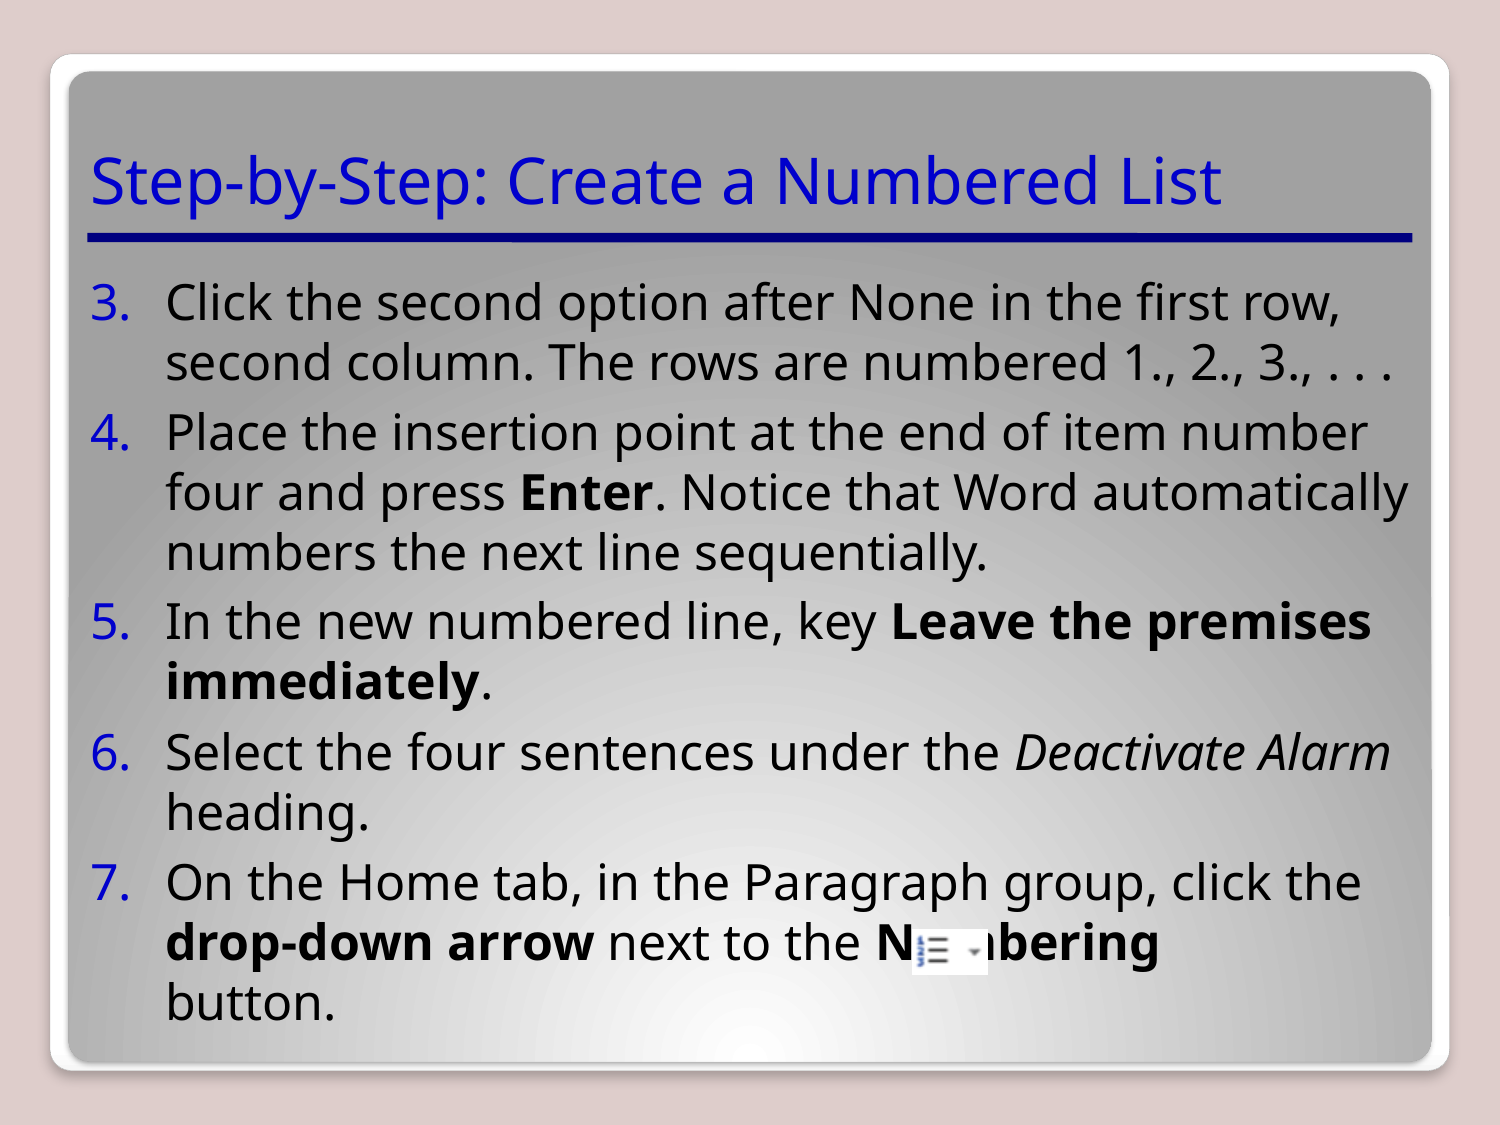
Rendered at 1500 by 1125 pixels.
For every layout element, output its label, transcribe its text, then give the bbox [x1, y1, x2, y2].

title Step-by-Step: Create a Numbered List [74, 74, 1426, 226]
picture [912, 929, 988, 976]
list Click the second option after None in the first row, second column. The rows are numbered 1., 2., 3., . . . Place the insertion point at the end of item number four and press Enter. Notice that Word automatically numbers the next line sequentially. In the new numbered line, key Leave the premises immediately. Select the four sentences under the Deactivate Alarm heading. On the Home tab, in the Paragraph group, click the drop-down arrow next to the Numbering button. [75, 262, 1425, 1063]
